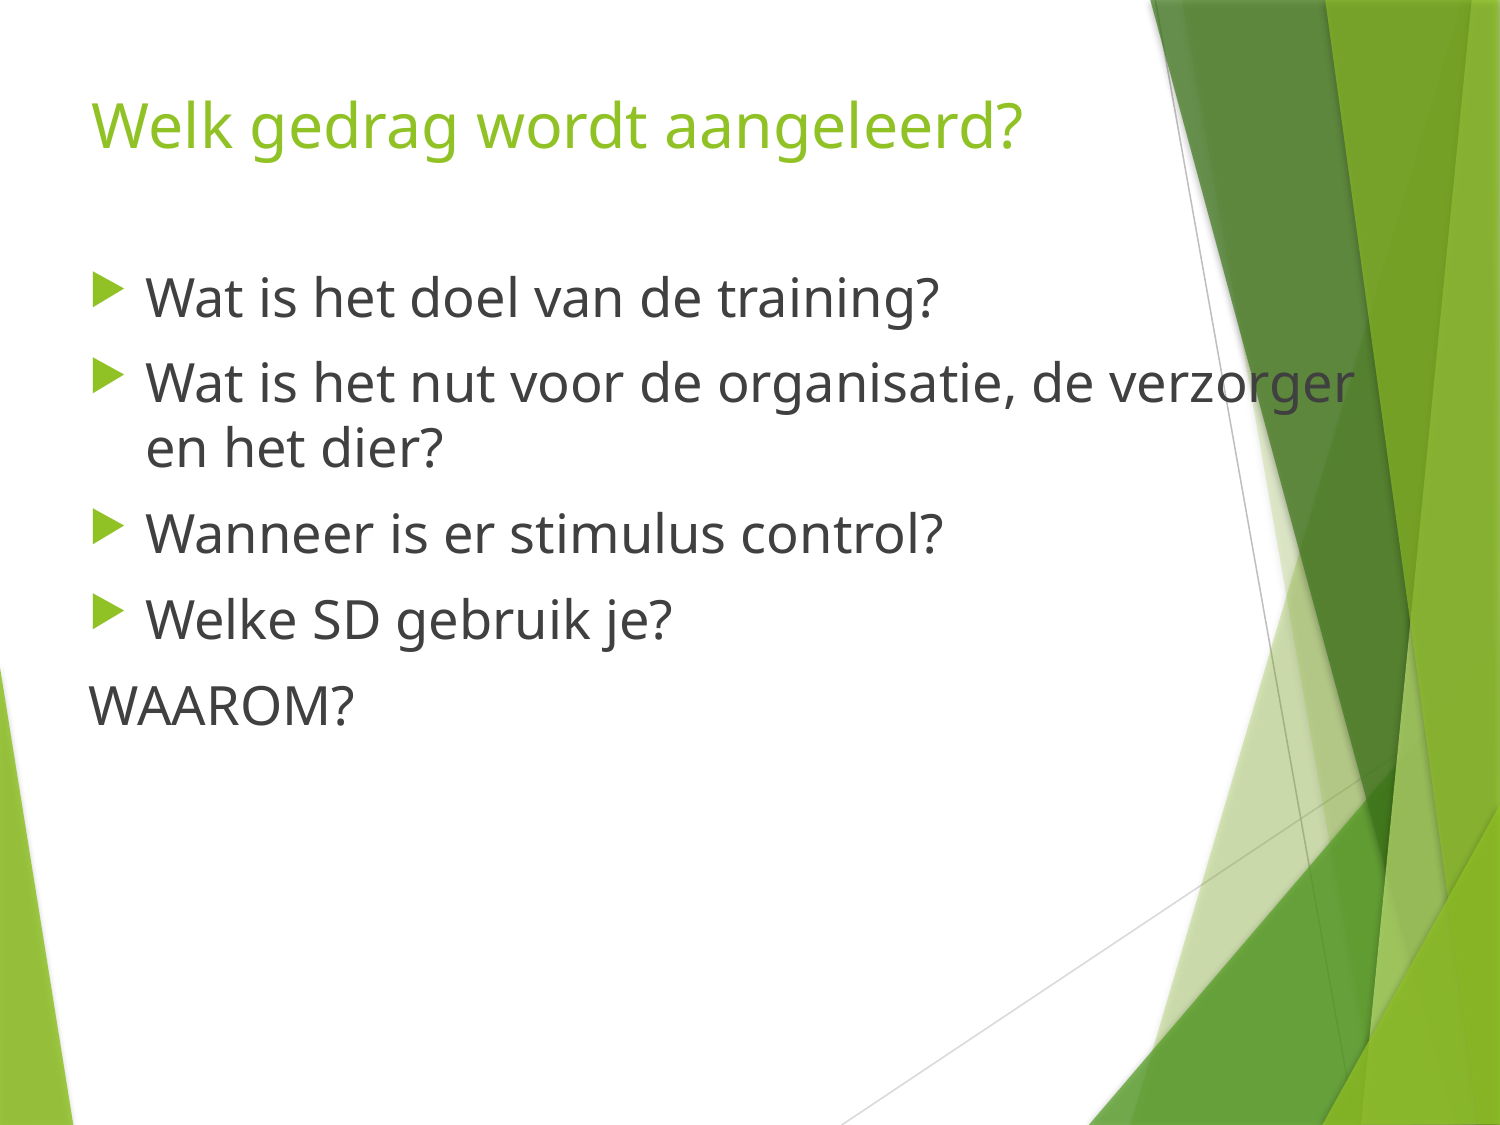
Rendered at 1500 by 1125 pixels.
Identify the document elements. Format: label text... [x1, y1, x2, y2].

title Welk gedrag wordt aangeleerd? [76, 78, 1427, 208]
list Wat is het doel van de training? Wat is het nut voor de organisatie, de verzorger en het dier? Wanneer is er stimulus control? Welke SD gebruik je? WAAROM? [73, 255, 1424, 998]
